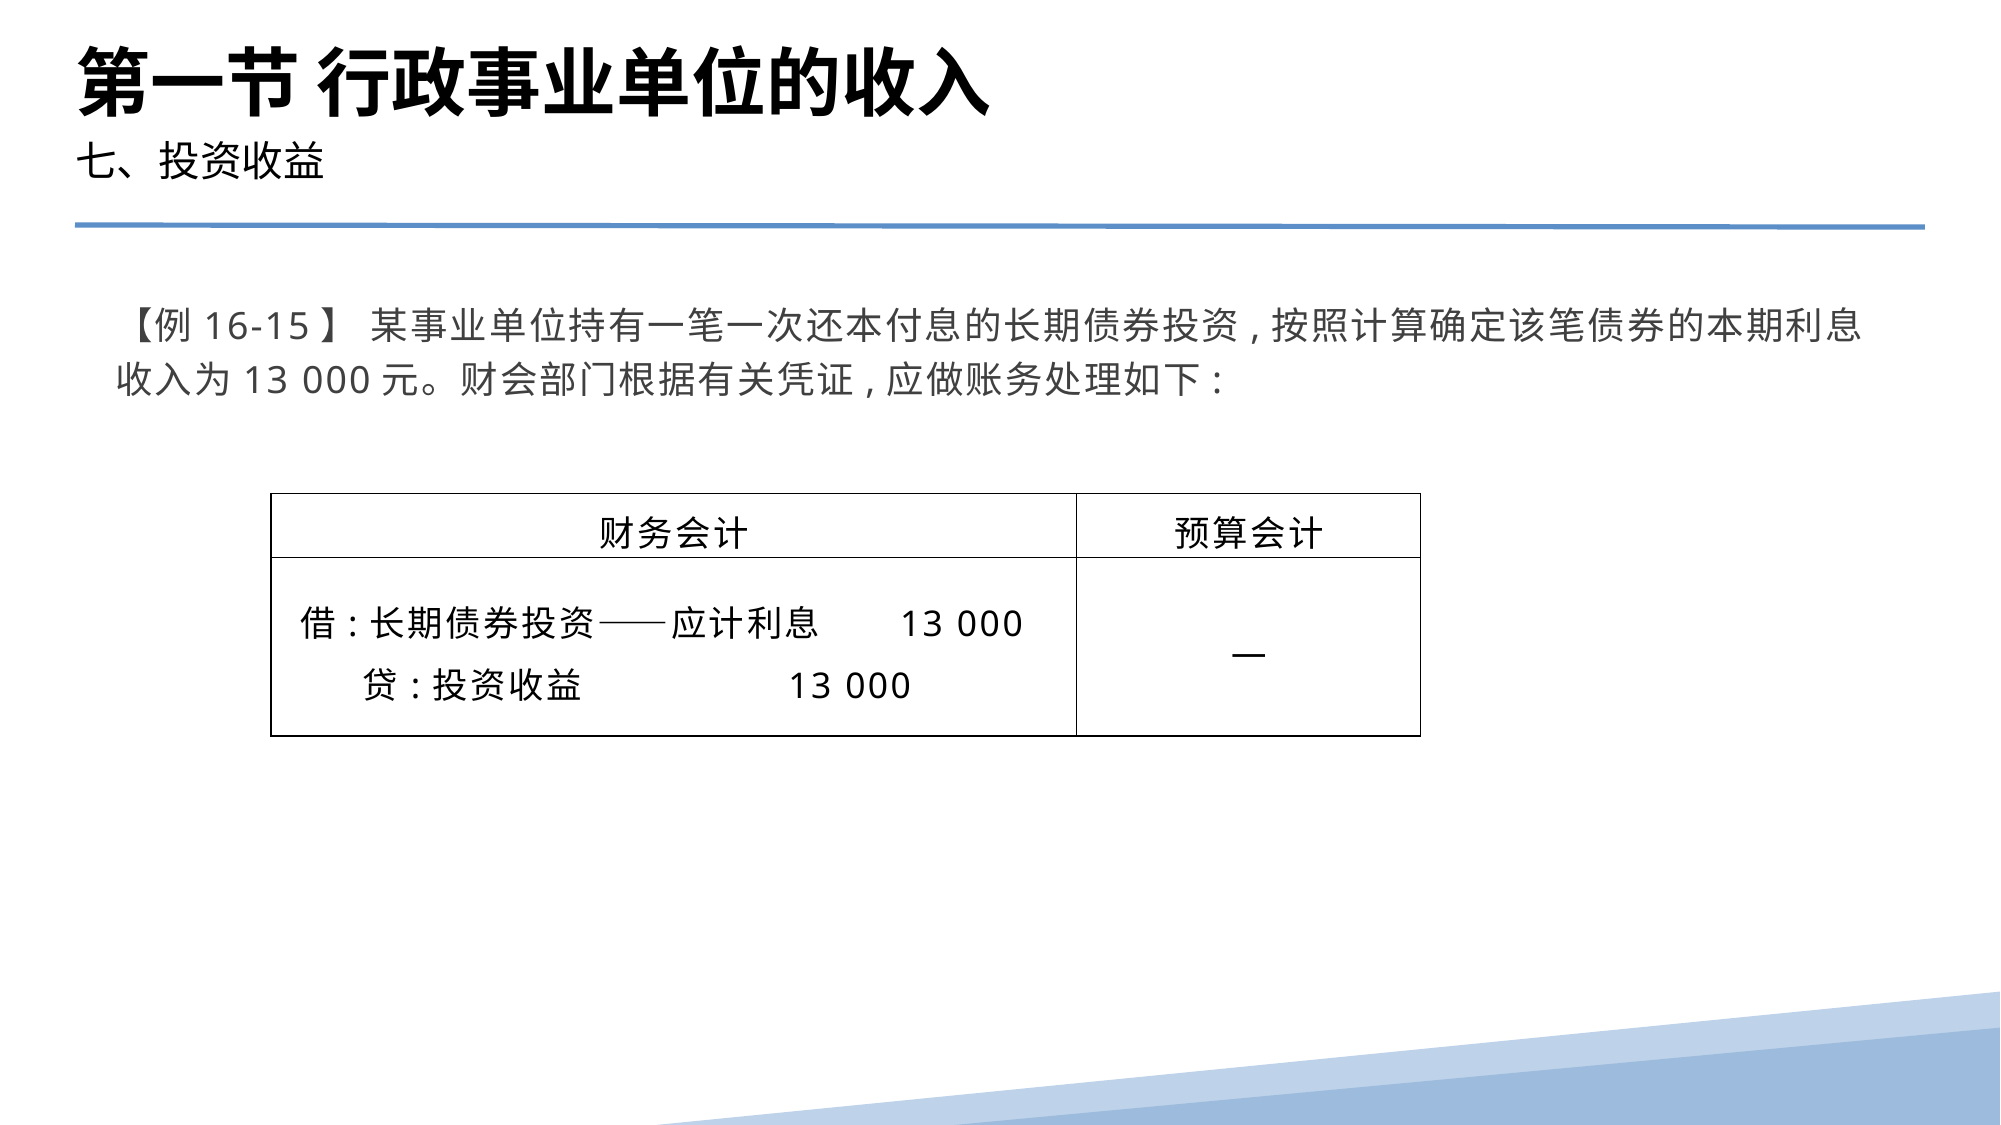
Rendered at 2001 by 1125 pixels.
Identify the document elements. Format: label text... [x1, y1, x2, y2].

table_cell — [1077, 558, 1420, 735]
text_box 【例16-15】 某事业单位持有一笔一次还本付息的长期债券投资,按照计算确定该笔债券的本期利息收入为13 000元。财会部门根据有关凭证,应做账务处理如下: [105, 271, 1900, 423]
text_box 七、投资收益 [75, 124, 1925, 200]
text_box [656, 991, 2000, 1125]
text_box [74, 224, 1925, 228]
table_cell 借:长期债券投资——应计利息 13 000 贷:投资收益 13 000 [272, 558, 1076, 735]
text_box 第一节 行政事业单位的收入 [75, 24, 1925, 124]
table_header 财务会计 [272, 494, 1076, 557]
table_header 预算会计 [1077, 494, 1420, 557]
